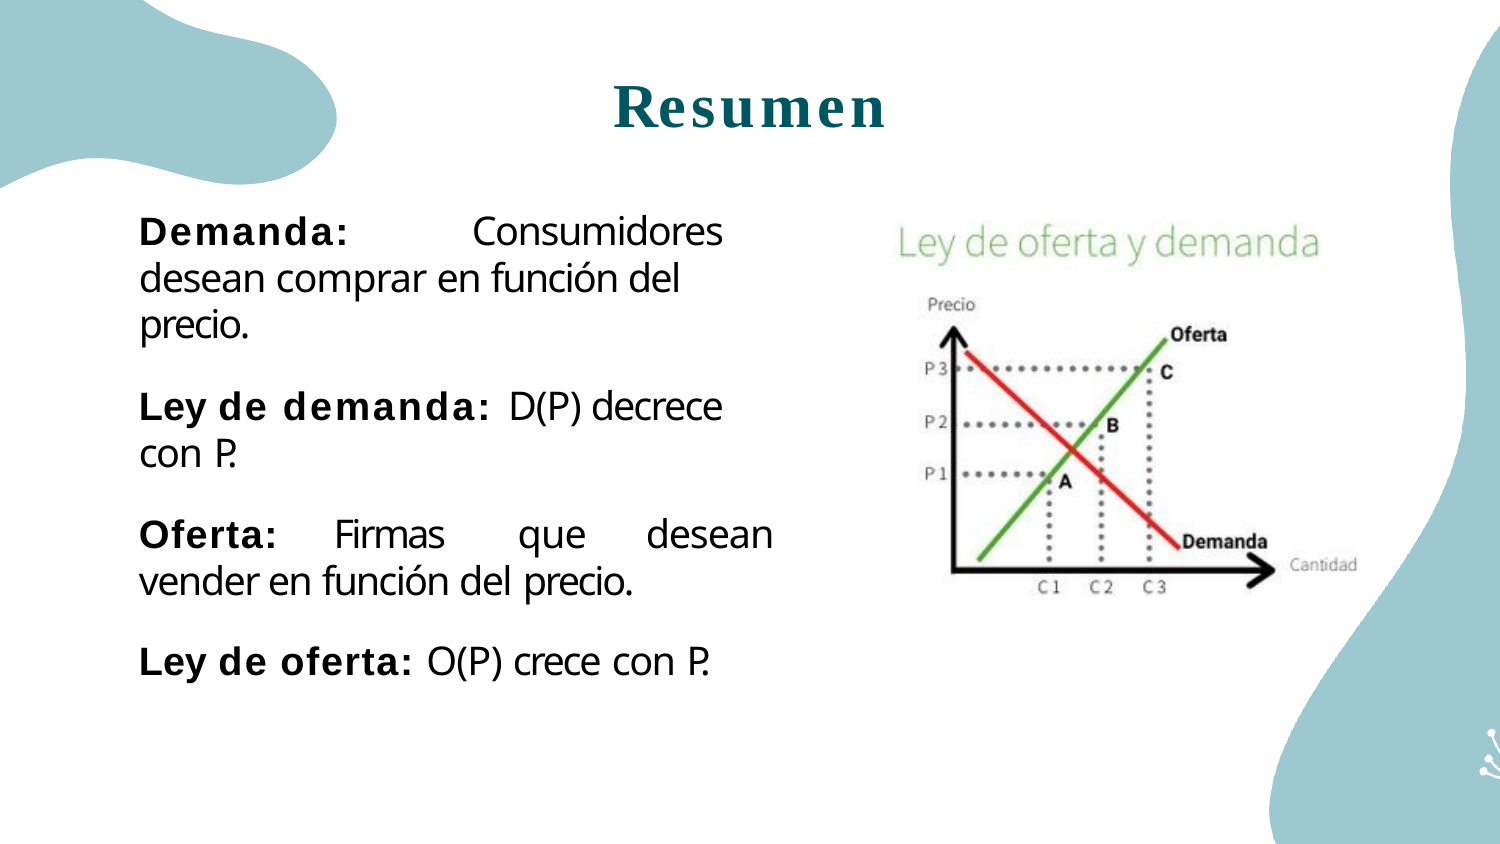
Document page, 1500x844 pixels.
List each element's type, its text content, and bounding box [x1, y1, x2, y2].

text_box [0, 0, 337, 189]
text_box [718, 24, 1500, 844]
title Resumen [611, 63, 713, 202]
text_box Demanda: Consumidores desean comprar en función del precio. Ley de demanda: D(P) decrece con P. Oferta: Firmas que desean vender en función del precio. Ley de oferta: O(P) crece con P. [136, 202, 713, 683]
